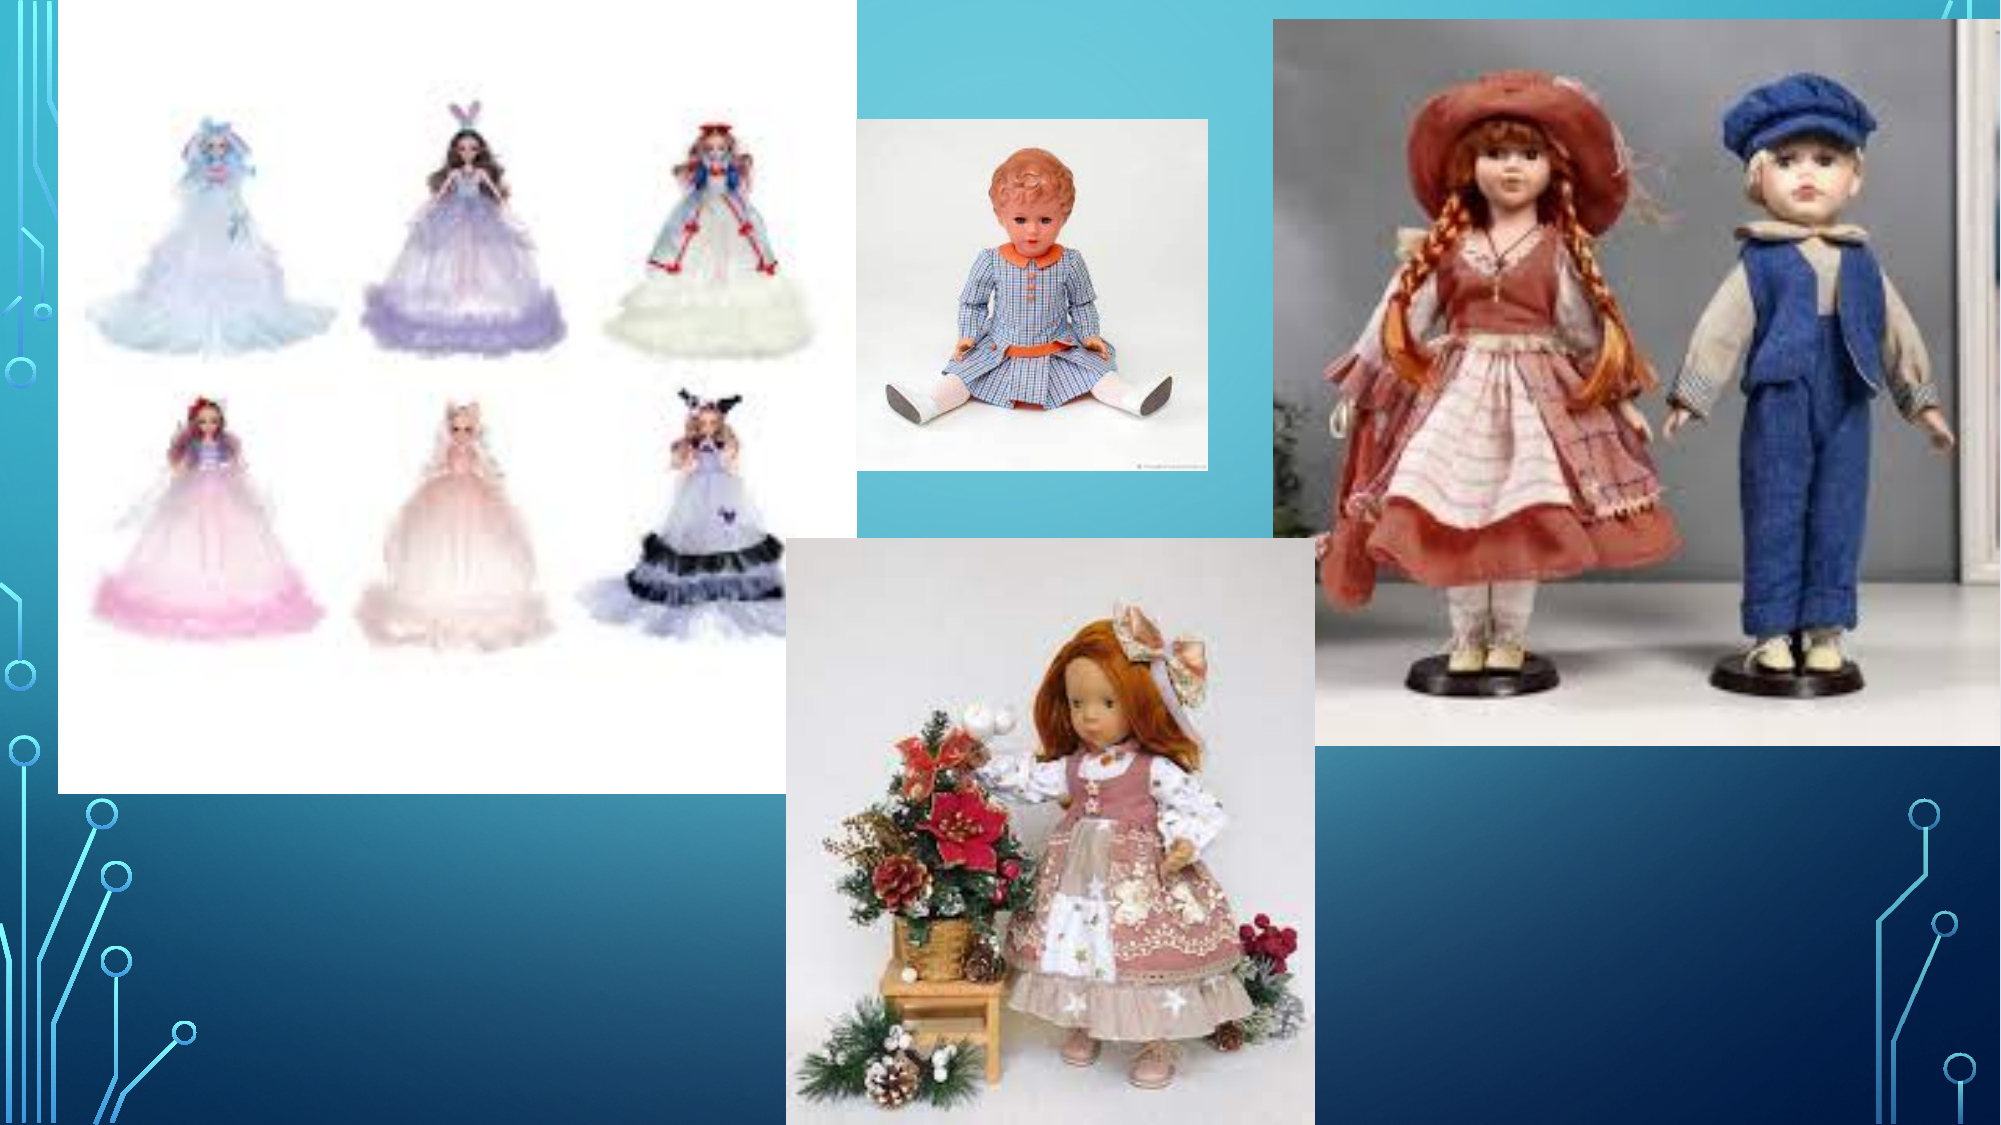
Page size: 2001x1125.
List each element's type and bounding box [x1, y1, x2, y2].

picture [786, 19, 2000, 1125]
list [58, 0, 857, 794]
picture [855, 119, 1209, 472]
